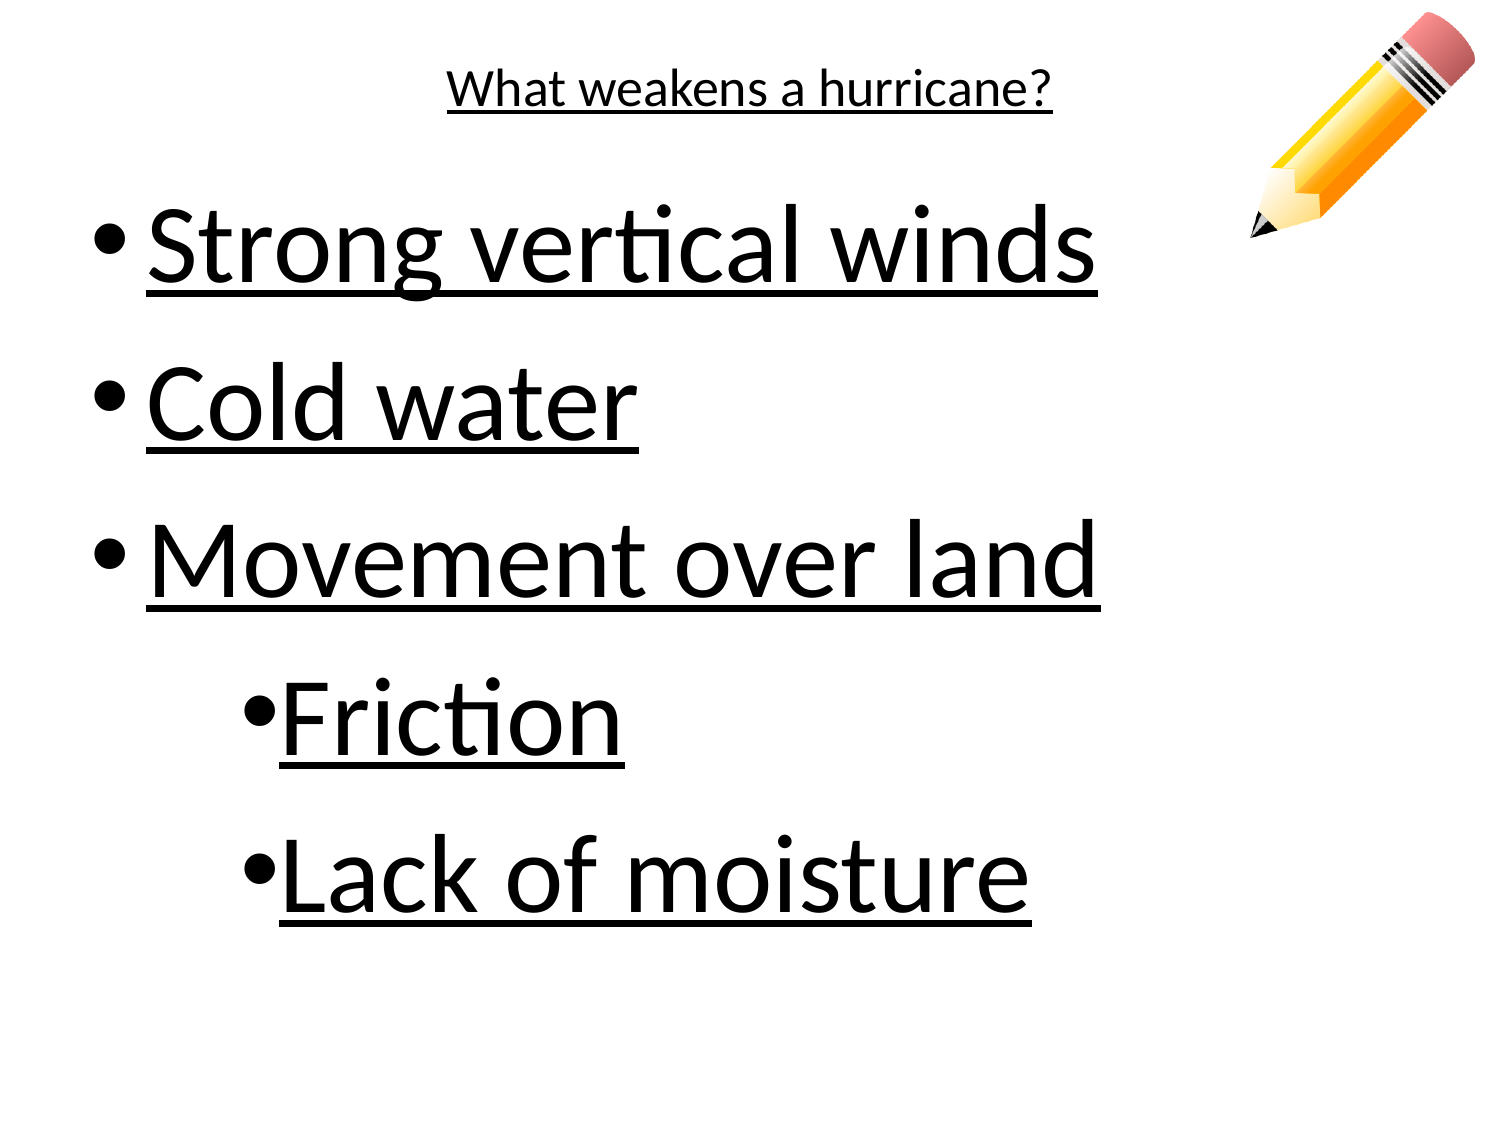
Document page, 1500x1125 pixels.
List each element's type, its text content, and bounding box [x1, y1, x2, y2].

list Strong vertical winds Cold water Movement over land Friction Lack of moisture [75, 162, 1425, 1005]
title What weakens a hurricane? [75, 45, 1244, 125]
picture [1249, 12, 1476, 238]
